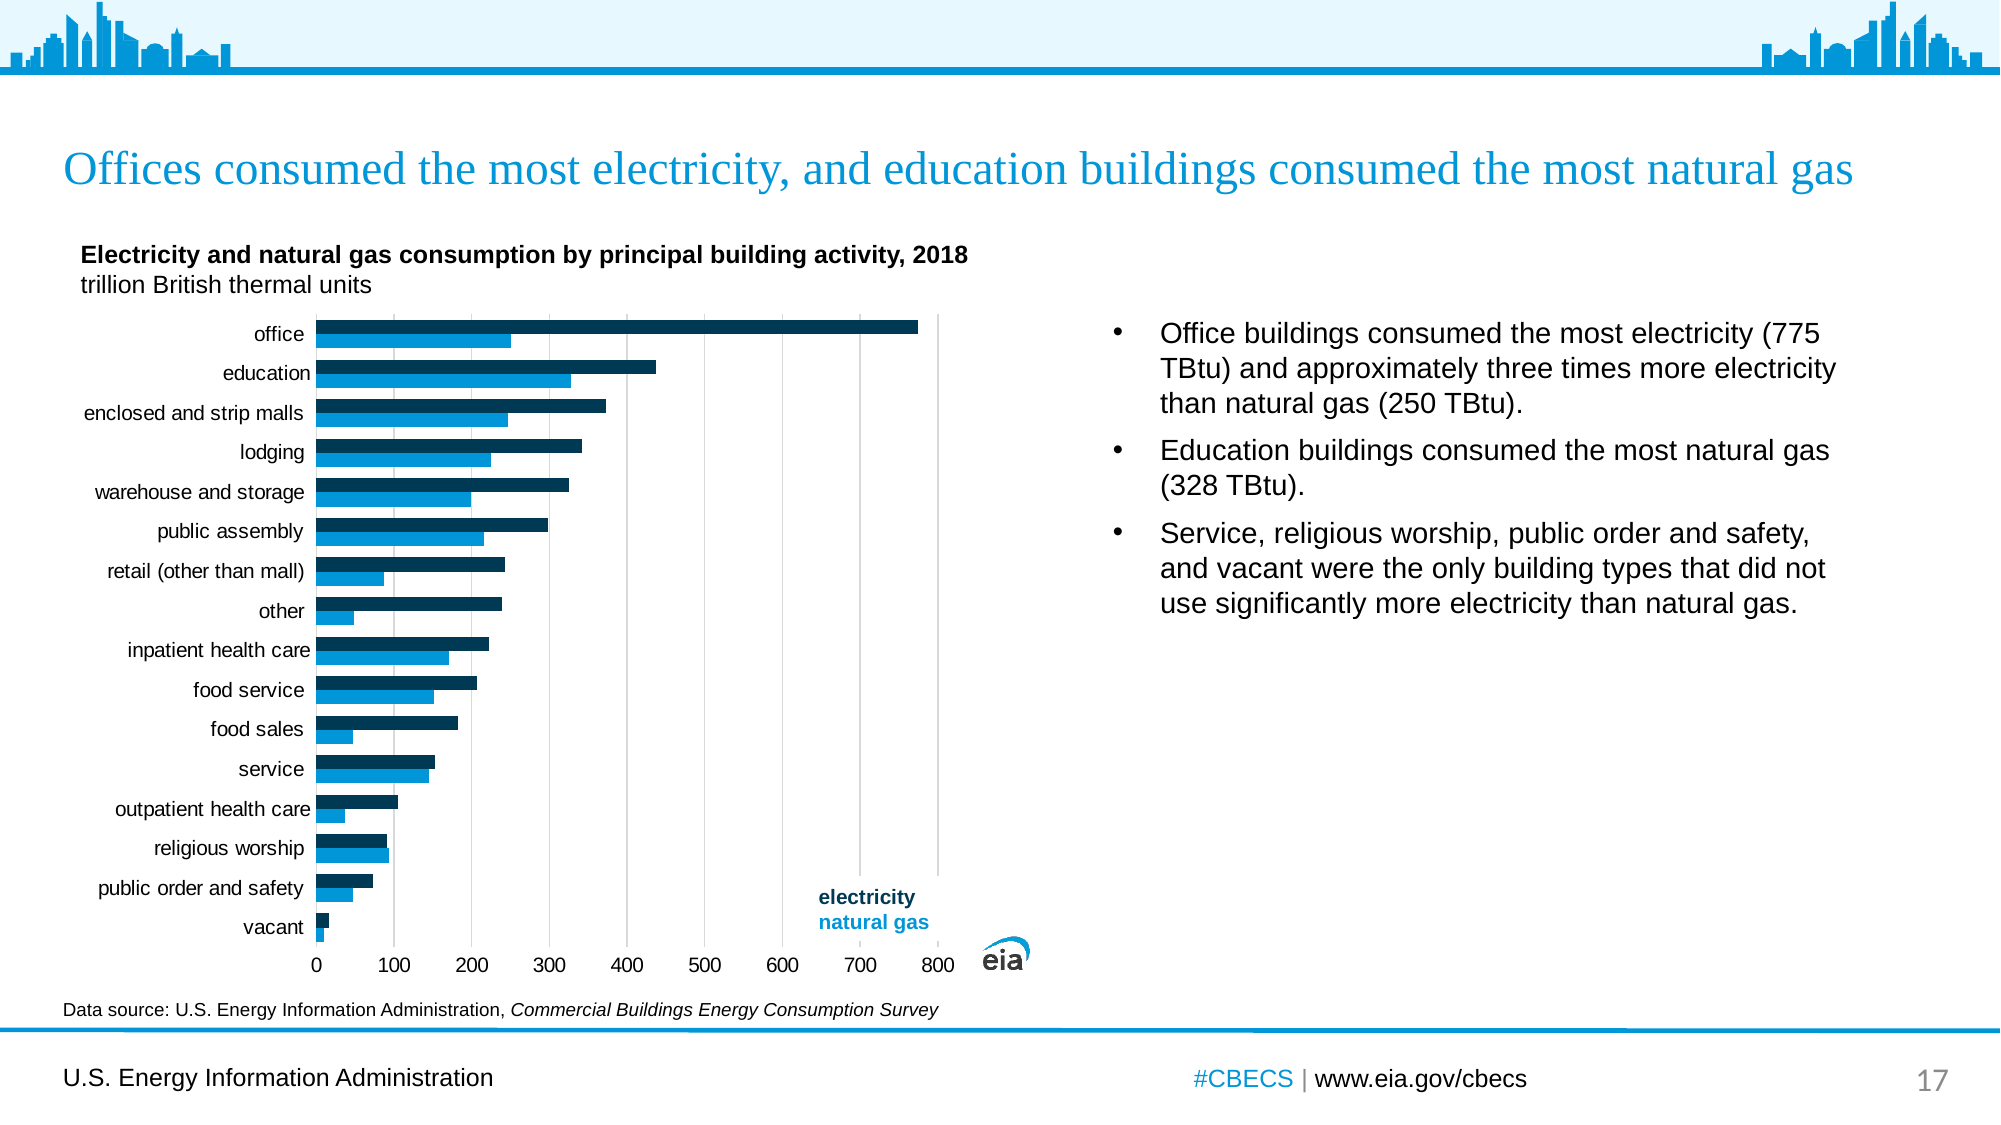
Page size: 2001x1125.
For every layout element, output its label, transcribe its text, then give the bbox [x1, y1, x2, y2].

footer #CBECS | www.eia.gov/cbecs [1023, 1047, 1699, 1107]
picture [981, 934, 1031, 973]
slide_number 17 [1886, 1048, 1978, 1109]
text_box Office buildings consumed the most electricity (775 TBtu) and approximately three times more electricity than natural gas (250 TBtu). Education buildings consumed the most natural gas (328 TBtu). Service, religious worship, public order and safety, and vacant were the only building types that did not use significantly more electricity than natural gas. [1098, 306, 1869, 627]
text_box Electricity and natural gas consumption by principal building activity, 2018 trillion British thermal units [65, 231, 1026, 306]
chart [65, 300, 973, 991]
text_box Data source: U.S. Energy Information Administration, Commercial Buildings Energy Consumption Survey [48, 990, 1049, 1028]
title Offices consumed the most electricity, and education buildings consumed the most natural gas [48, 77, 1952, 202]
